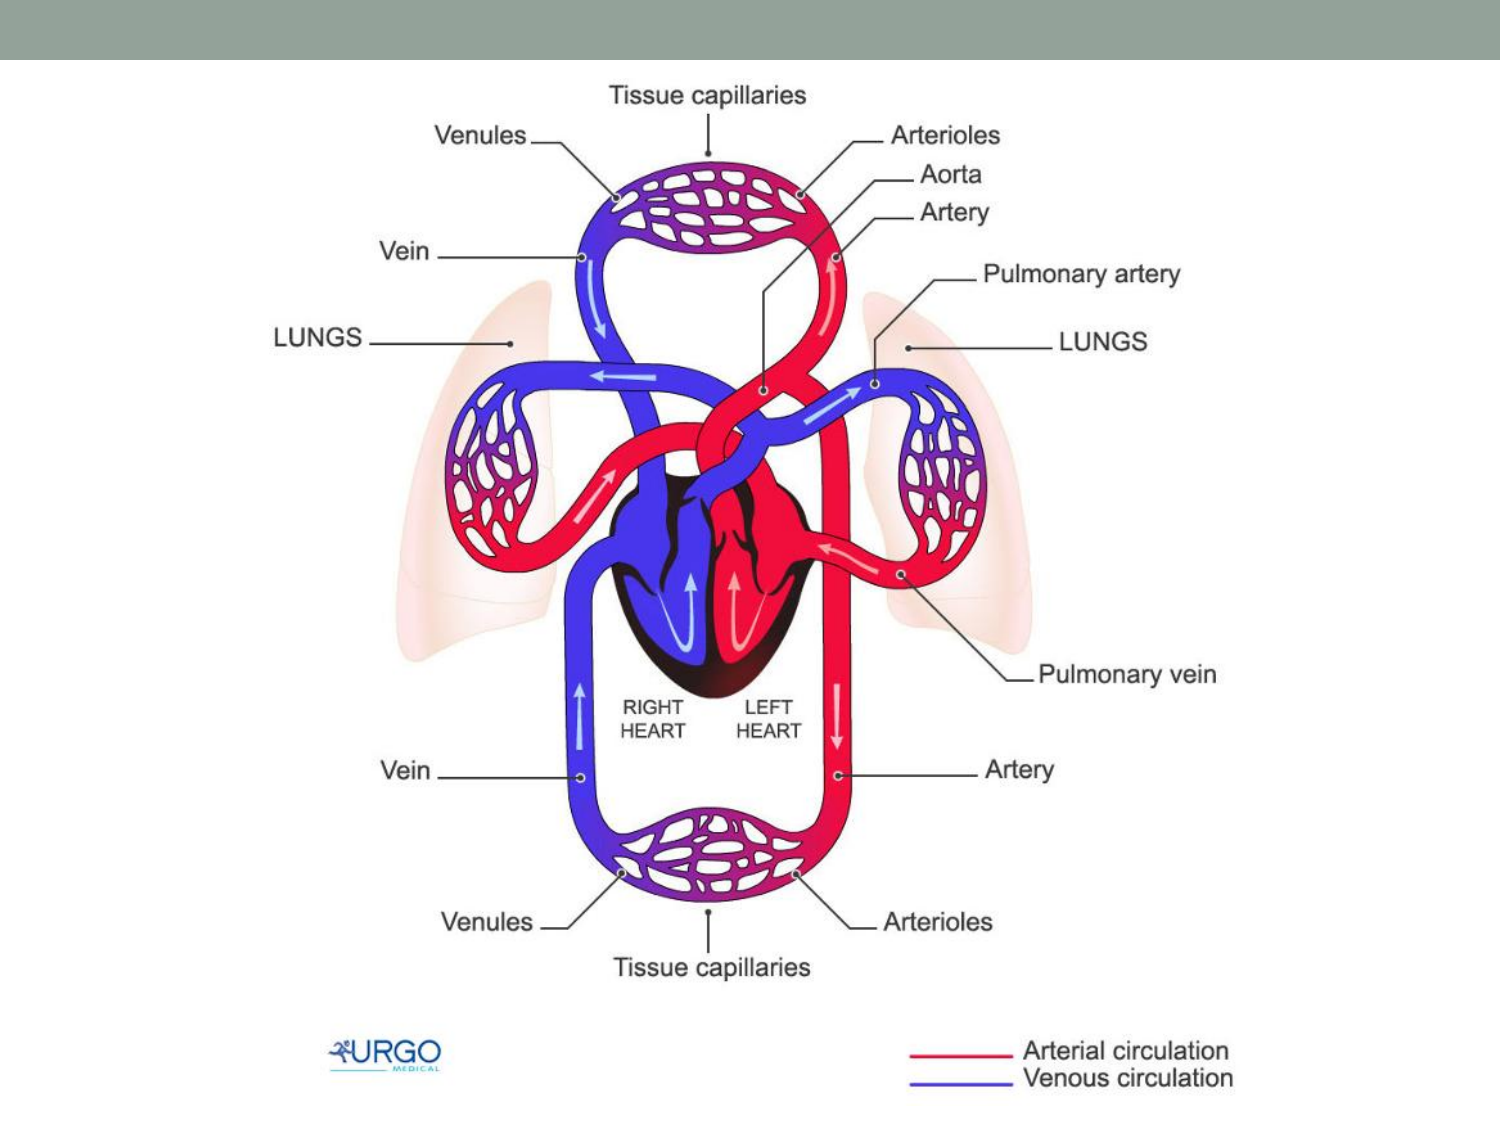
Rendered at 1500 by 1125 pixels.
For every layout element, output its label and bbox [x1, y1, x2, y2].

picture [268, 77, 1243, 1107]
